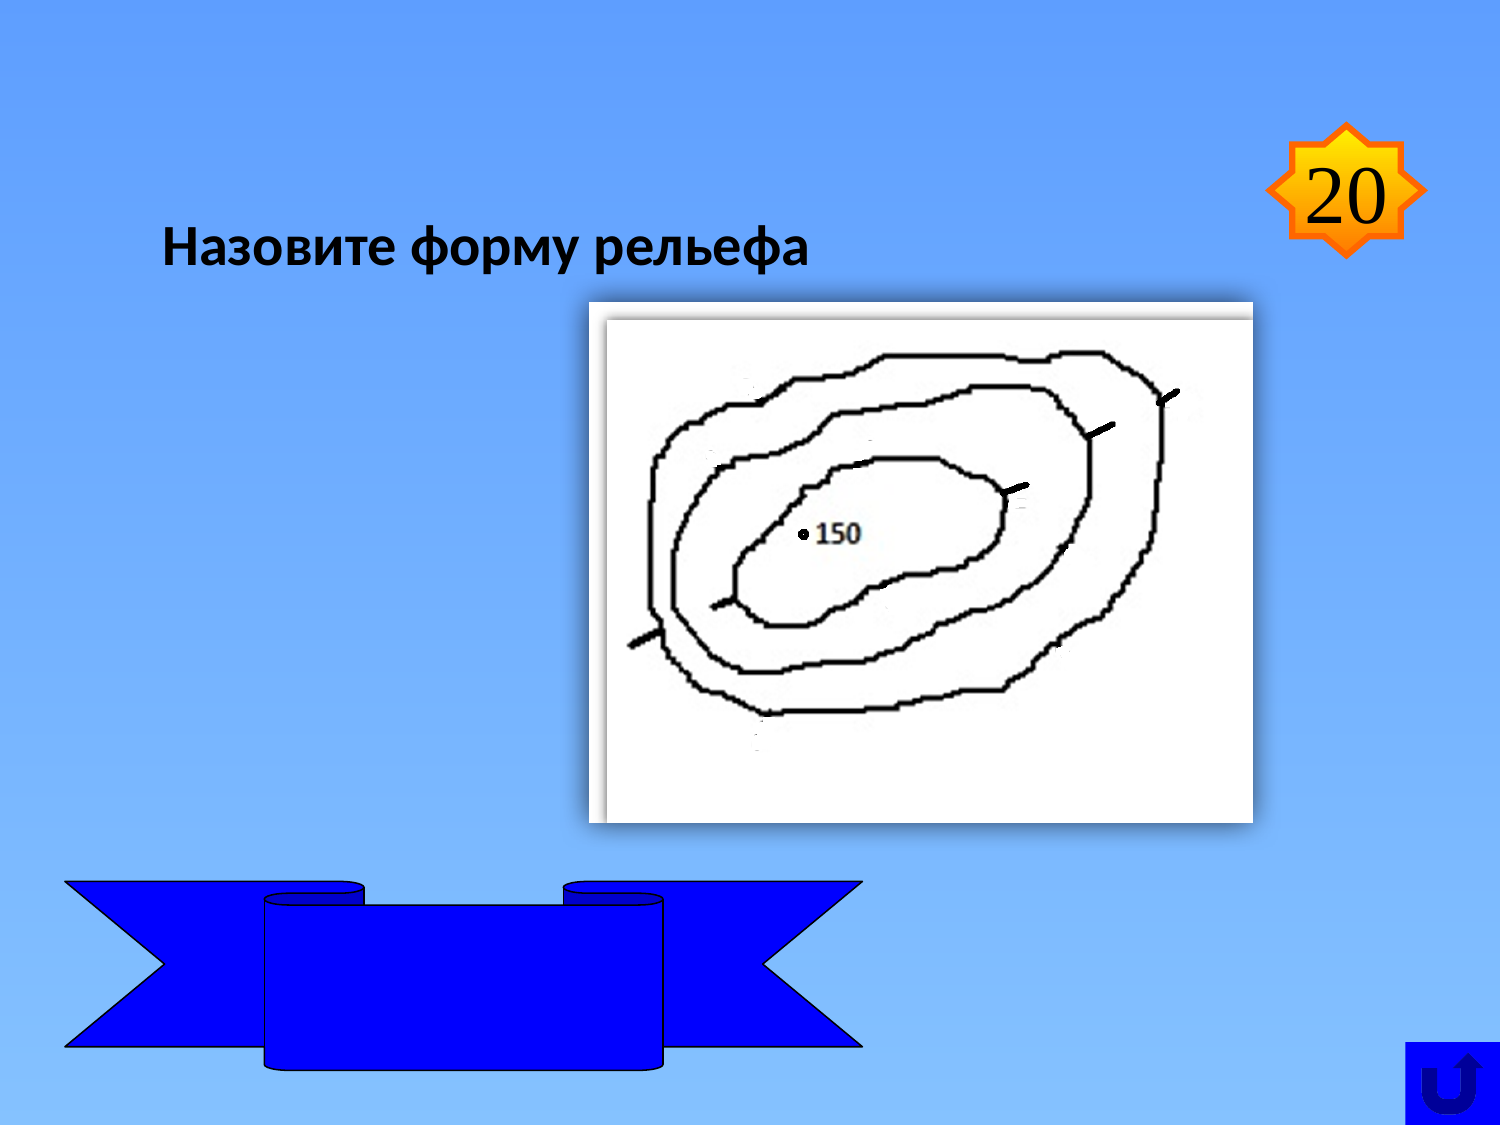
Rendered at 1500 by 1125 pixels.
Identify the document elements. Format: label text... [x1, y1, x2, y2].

text_box [64, 881, 863, 1071]
text_box [1405, 1042, 1500, 1125]
picture [589, 302, 1254, 823]
text_box 20 [1269, 125, 1424, 256]
list Назовите форму рельефа [147, 208, 1353, 811]
